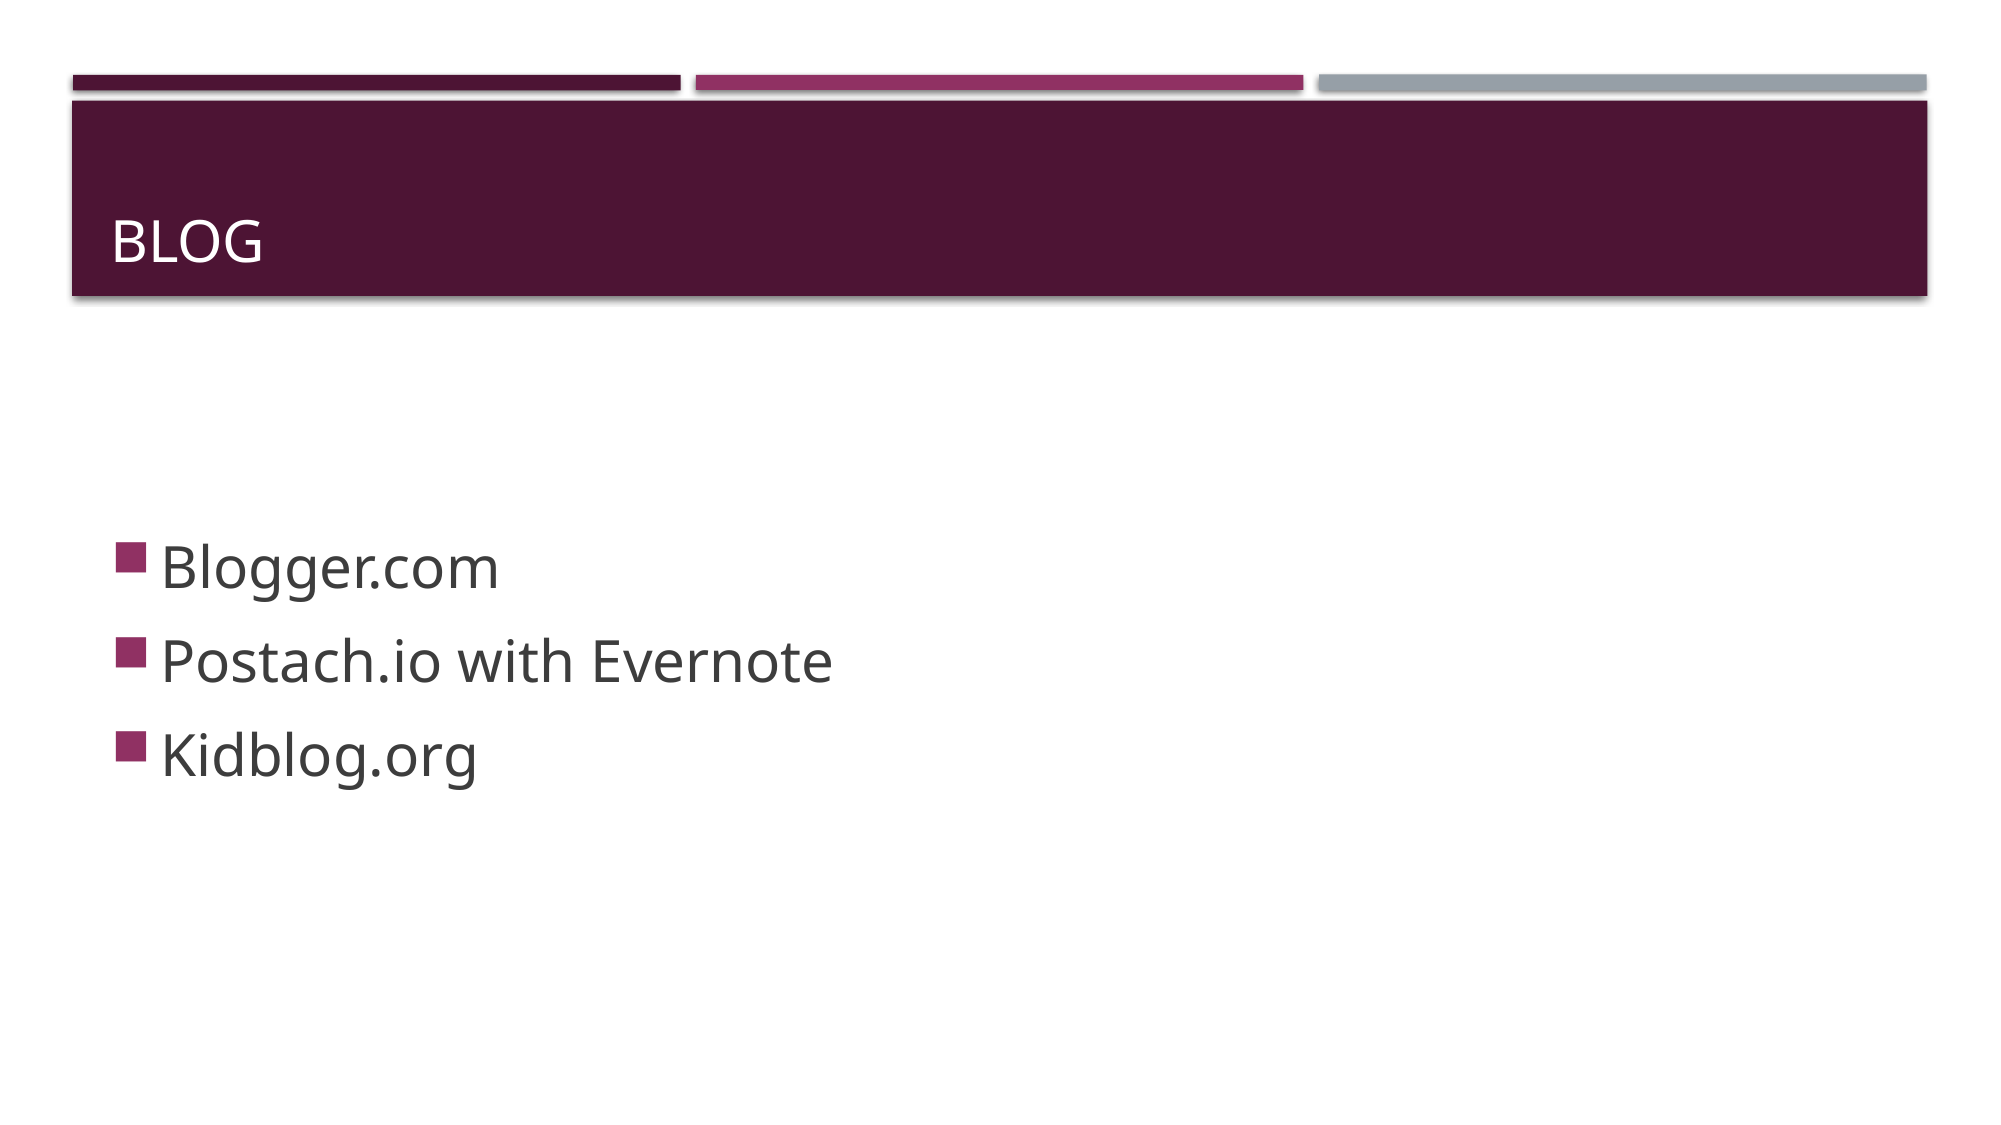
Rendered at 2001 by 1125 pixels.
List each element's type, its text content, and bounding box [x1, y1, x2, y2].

title Blog [95, 115, 1905, 282]
list Blogger.com Postach.io with Evernote Kidblog.org [95, 357, 1905, 962]
